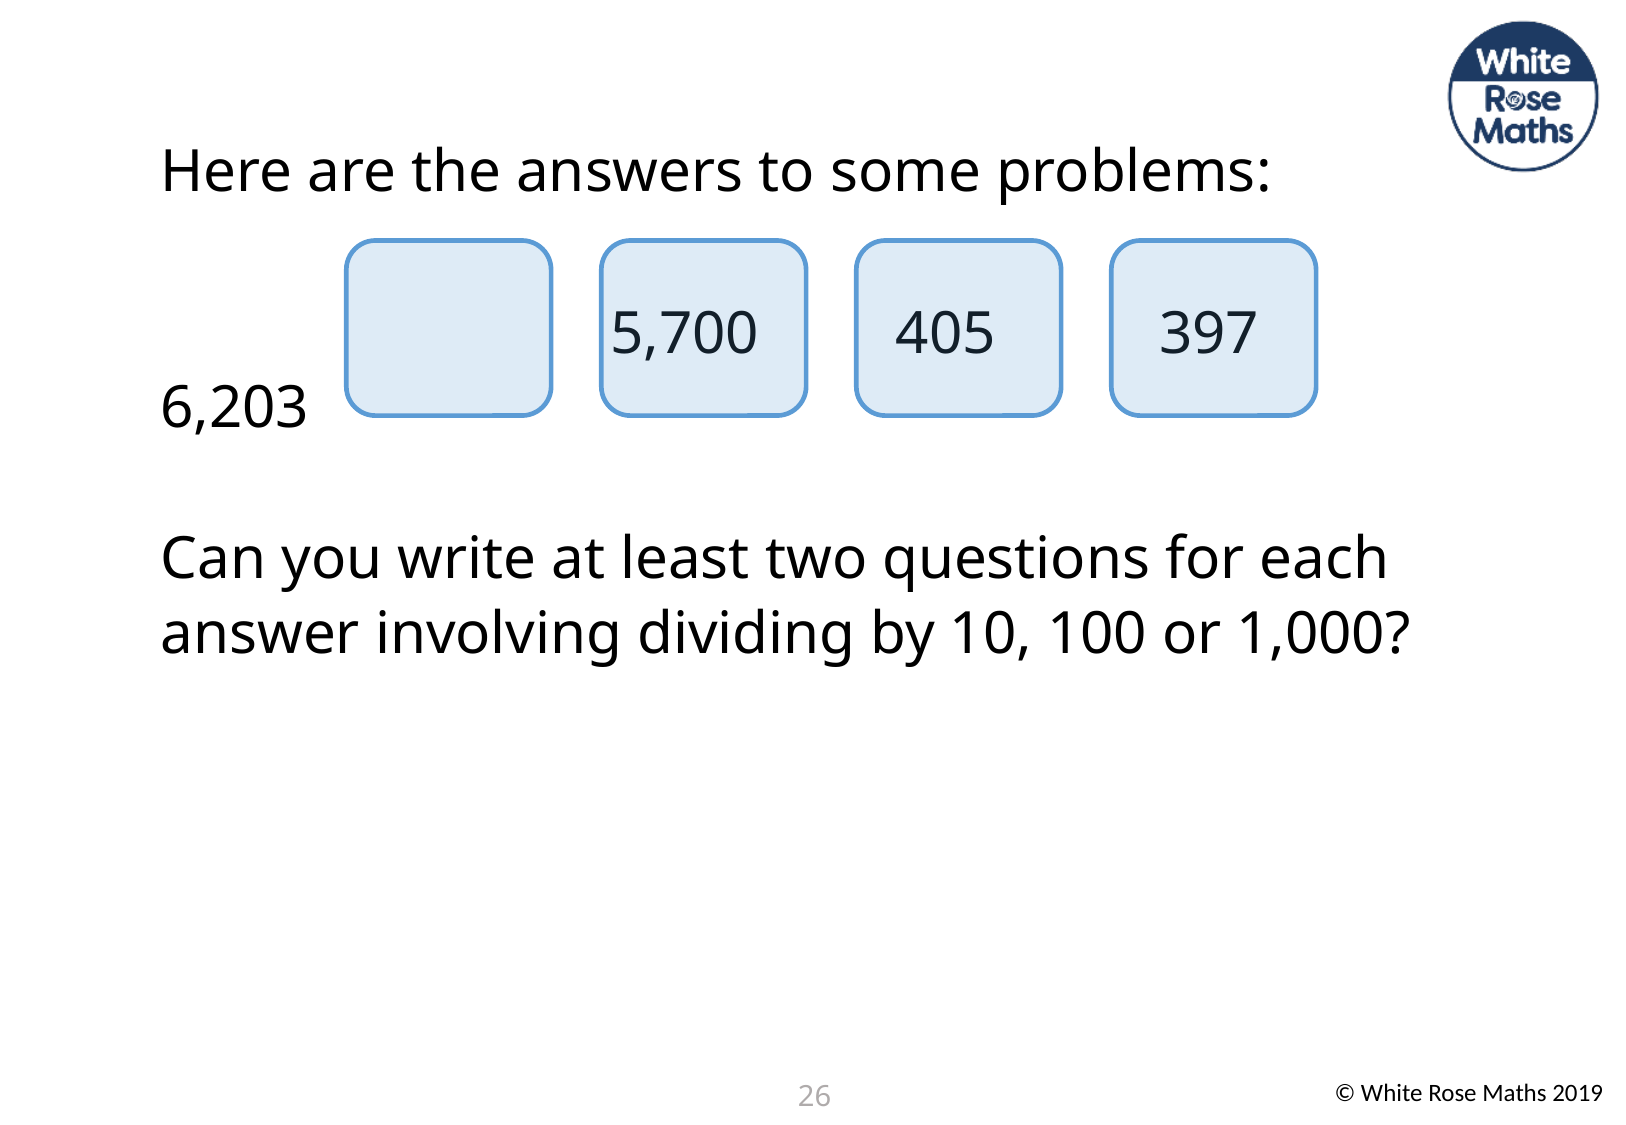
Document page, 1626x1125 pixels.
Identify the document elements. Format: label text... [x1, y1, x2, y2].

picture [1444, 17, 1602, 175]
text_box [856, 240, 1062, 416]
text_box [346, 240, 552, 416]
slide_number 26 [776, 1069, 854, 1125]
text_box [1111, 240, 1317, 416]
text_box [601, 240, 807, 416]
text_box Here are the answers to some problems: 5,700 405 397 6,203 Can you write at least two questions for each answer involving dividing by 10, 100 or 1,000? [145, 120, 1468, 673]
